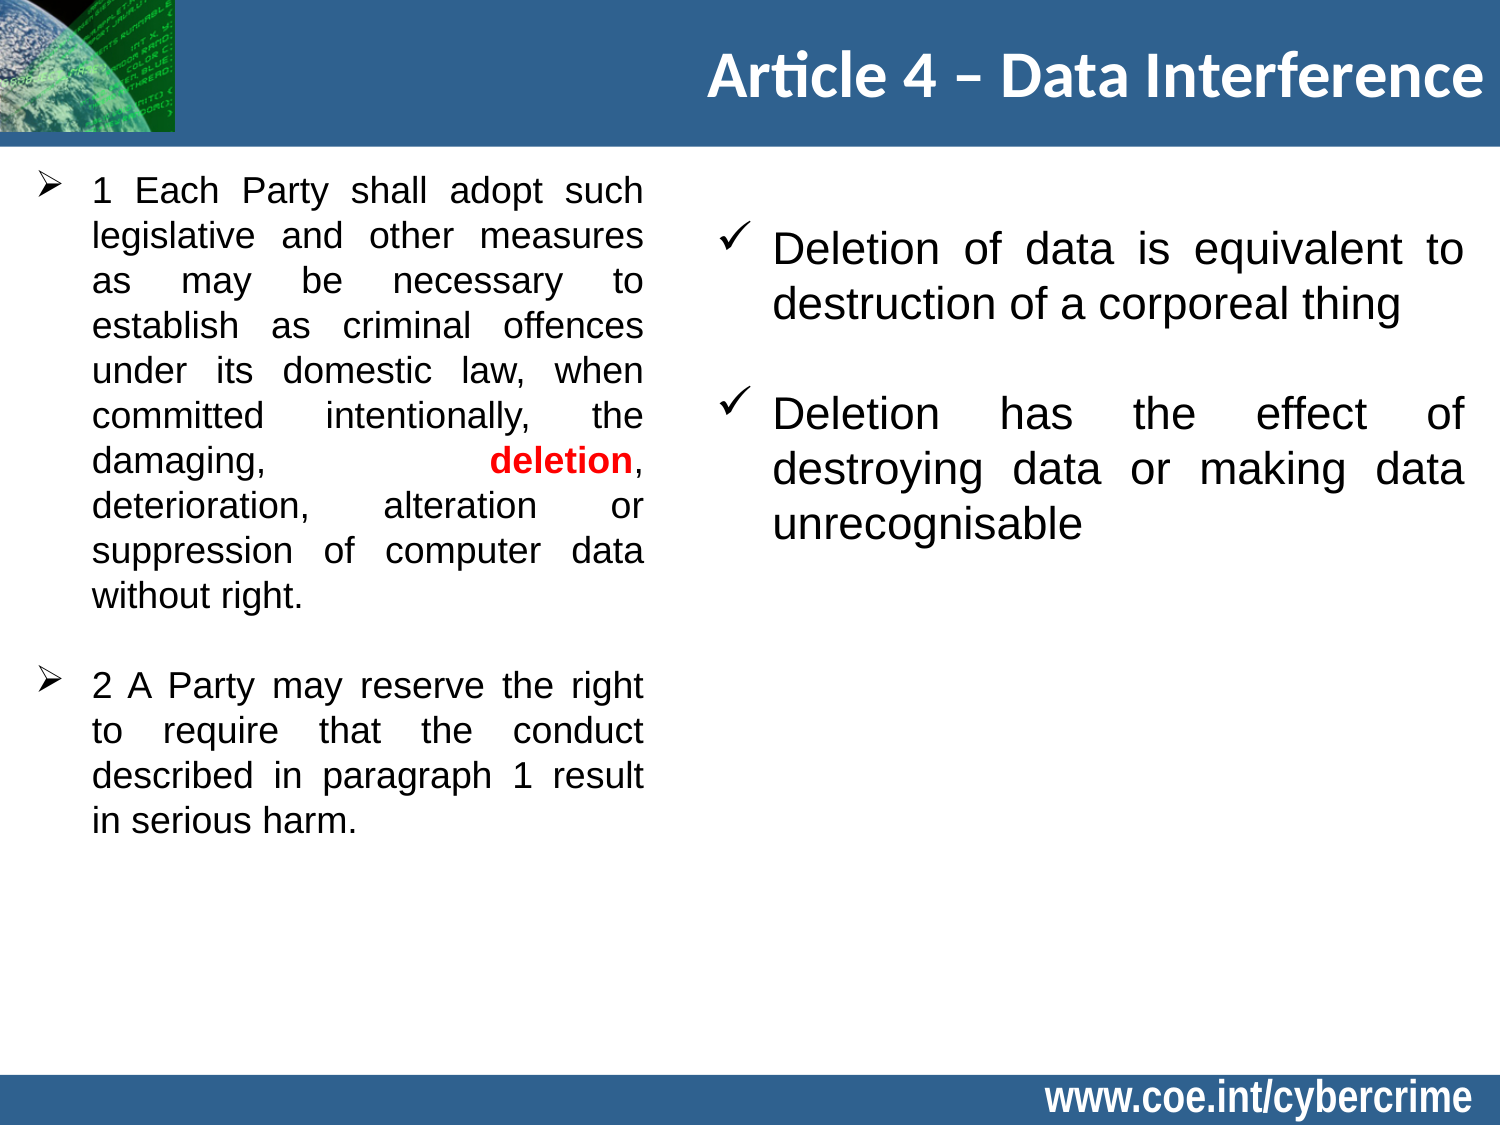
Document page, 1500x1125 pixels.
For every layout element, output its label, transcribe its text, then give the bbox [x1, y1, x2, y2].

text_box 1 Each Party shall adopt such legislative and other measures as may be necessary to establish as criminal offences under its domestic law, when committed intentionally, the damaging, deletion, deterioration, alteration or suppression of computer data without right. 2 A Party may reserve the right to require that the conduct described in paragraph 1 result in serious harm. [20, 158, 659, 848]
text_box Deletion of data is equivalent to destruction of a corporeal thing Deletion has the effect of destroying data or making data unrecognisable [701, 211, 1480, 611]
text_box www.coe.int/cybercrime [1030, 1059, 1500, 1125]
picture [0, 0, 175, 132]
text_box [0, 1073, 1030, 1125]
text_box Article 4 – Data Interference [0, 0, 1500, 149]
